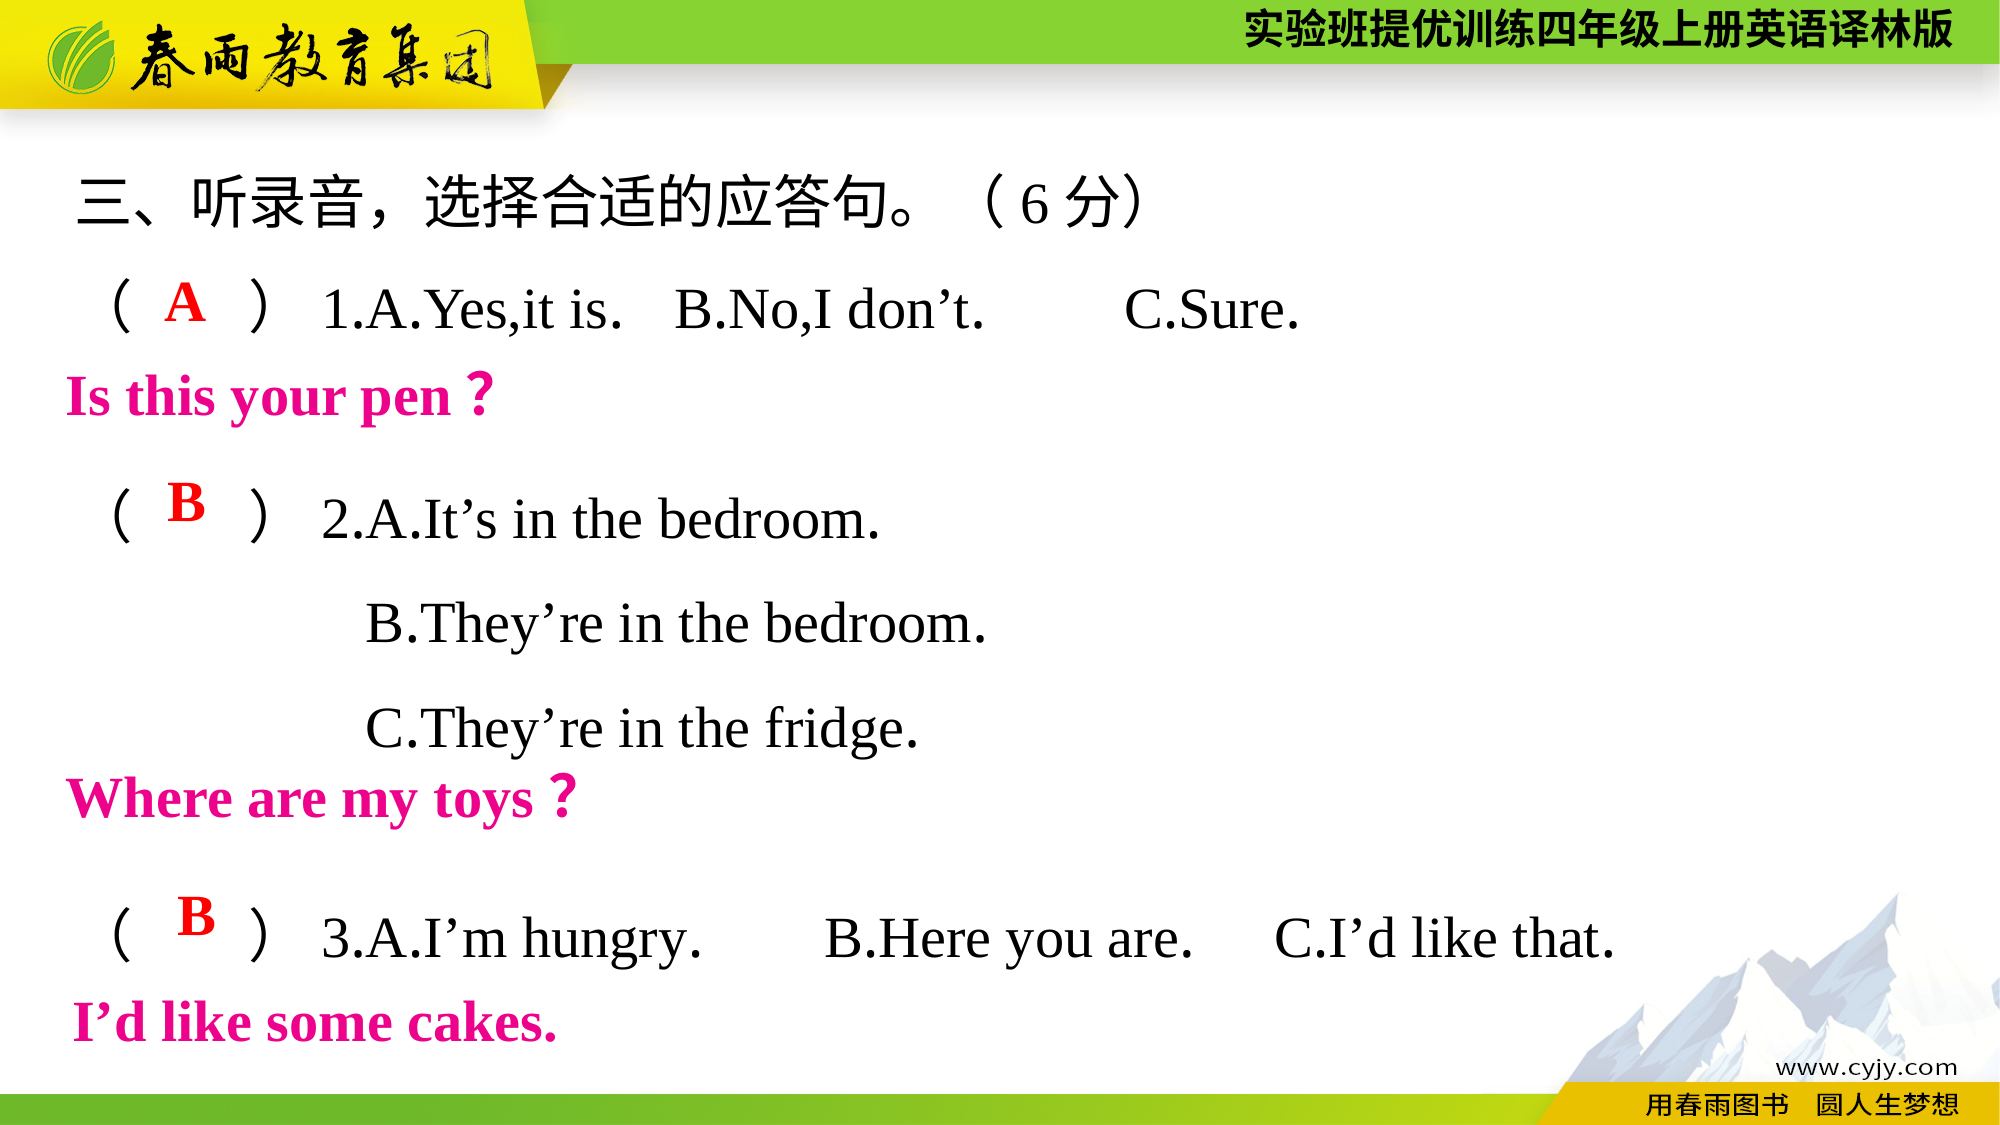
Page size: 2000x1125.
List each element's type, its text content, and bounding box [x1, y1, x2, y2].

list 三、听录音，选择合适的应答句。（6分） （ ）1.A.Yes,it is. B.No,I don’t. C.Sure. （ ）2.A.It’s in the bedroom. B.They’re in the bedroom. C.They’re in the fridge. （ ）3.A.I’m hungry. B.Here you are. C.I’d like that. [59, 122, 1944, 986]
text_box B [153, 456, 222, 541]
text_box I’d like some cakes. [57, 975, 574, 1061]
text_box Is this your pen？ [50, 349, 539, 435]
text_box Where are my toys？ [51, 751, 622, 837]
text_box B [162, 869, 232, 955]
picture [0, 0, 2000, 1125]
text_box A [149, 255, 222, 341]
